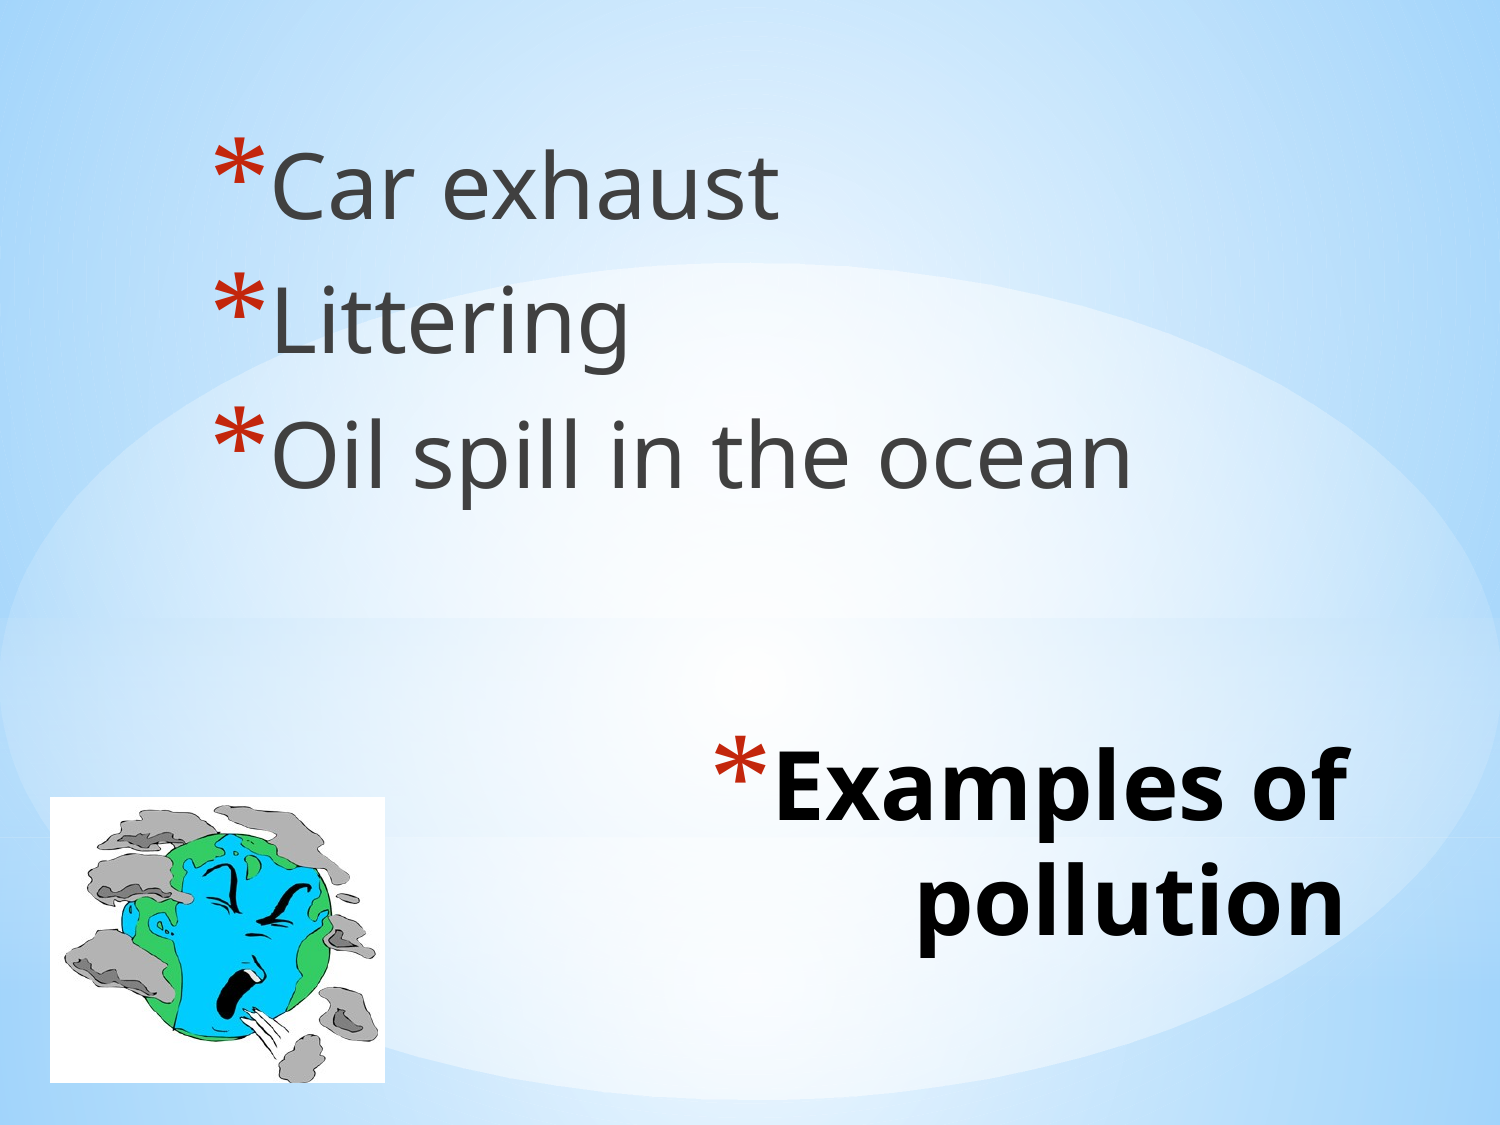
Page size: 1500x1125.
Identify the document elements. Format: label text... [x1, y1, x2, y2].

list Car exhaust Littering Oil spill in the ocean [187, 120, 1238, 690]
picture [49, 797, 385, 1083]
title Examples of pollution [294, 717, 1363, 905]
